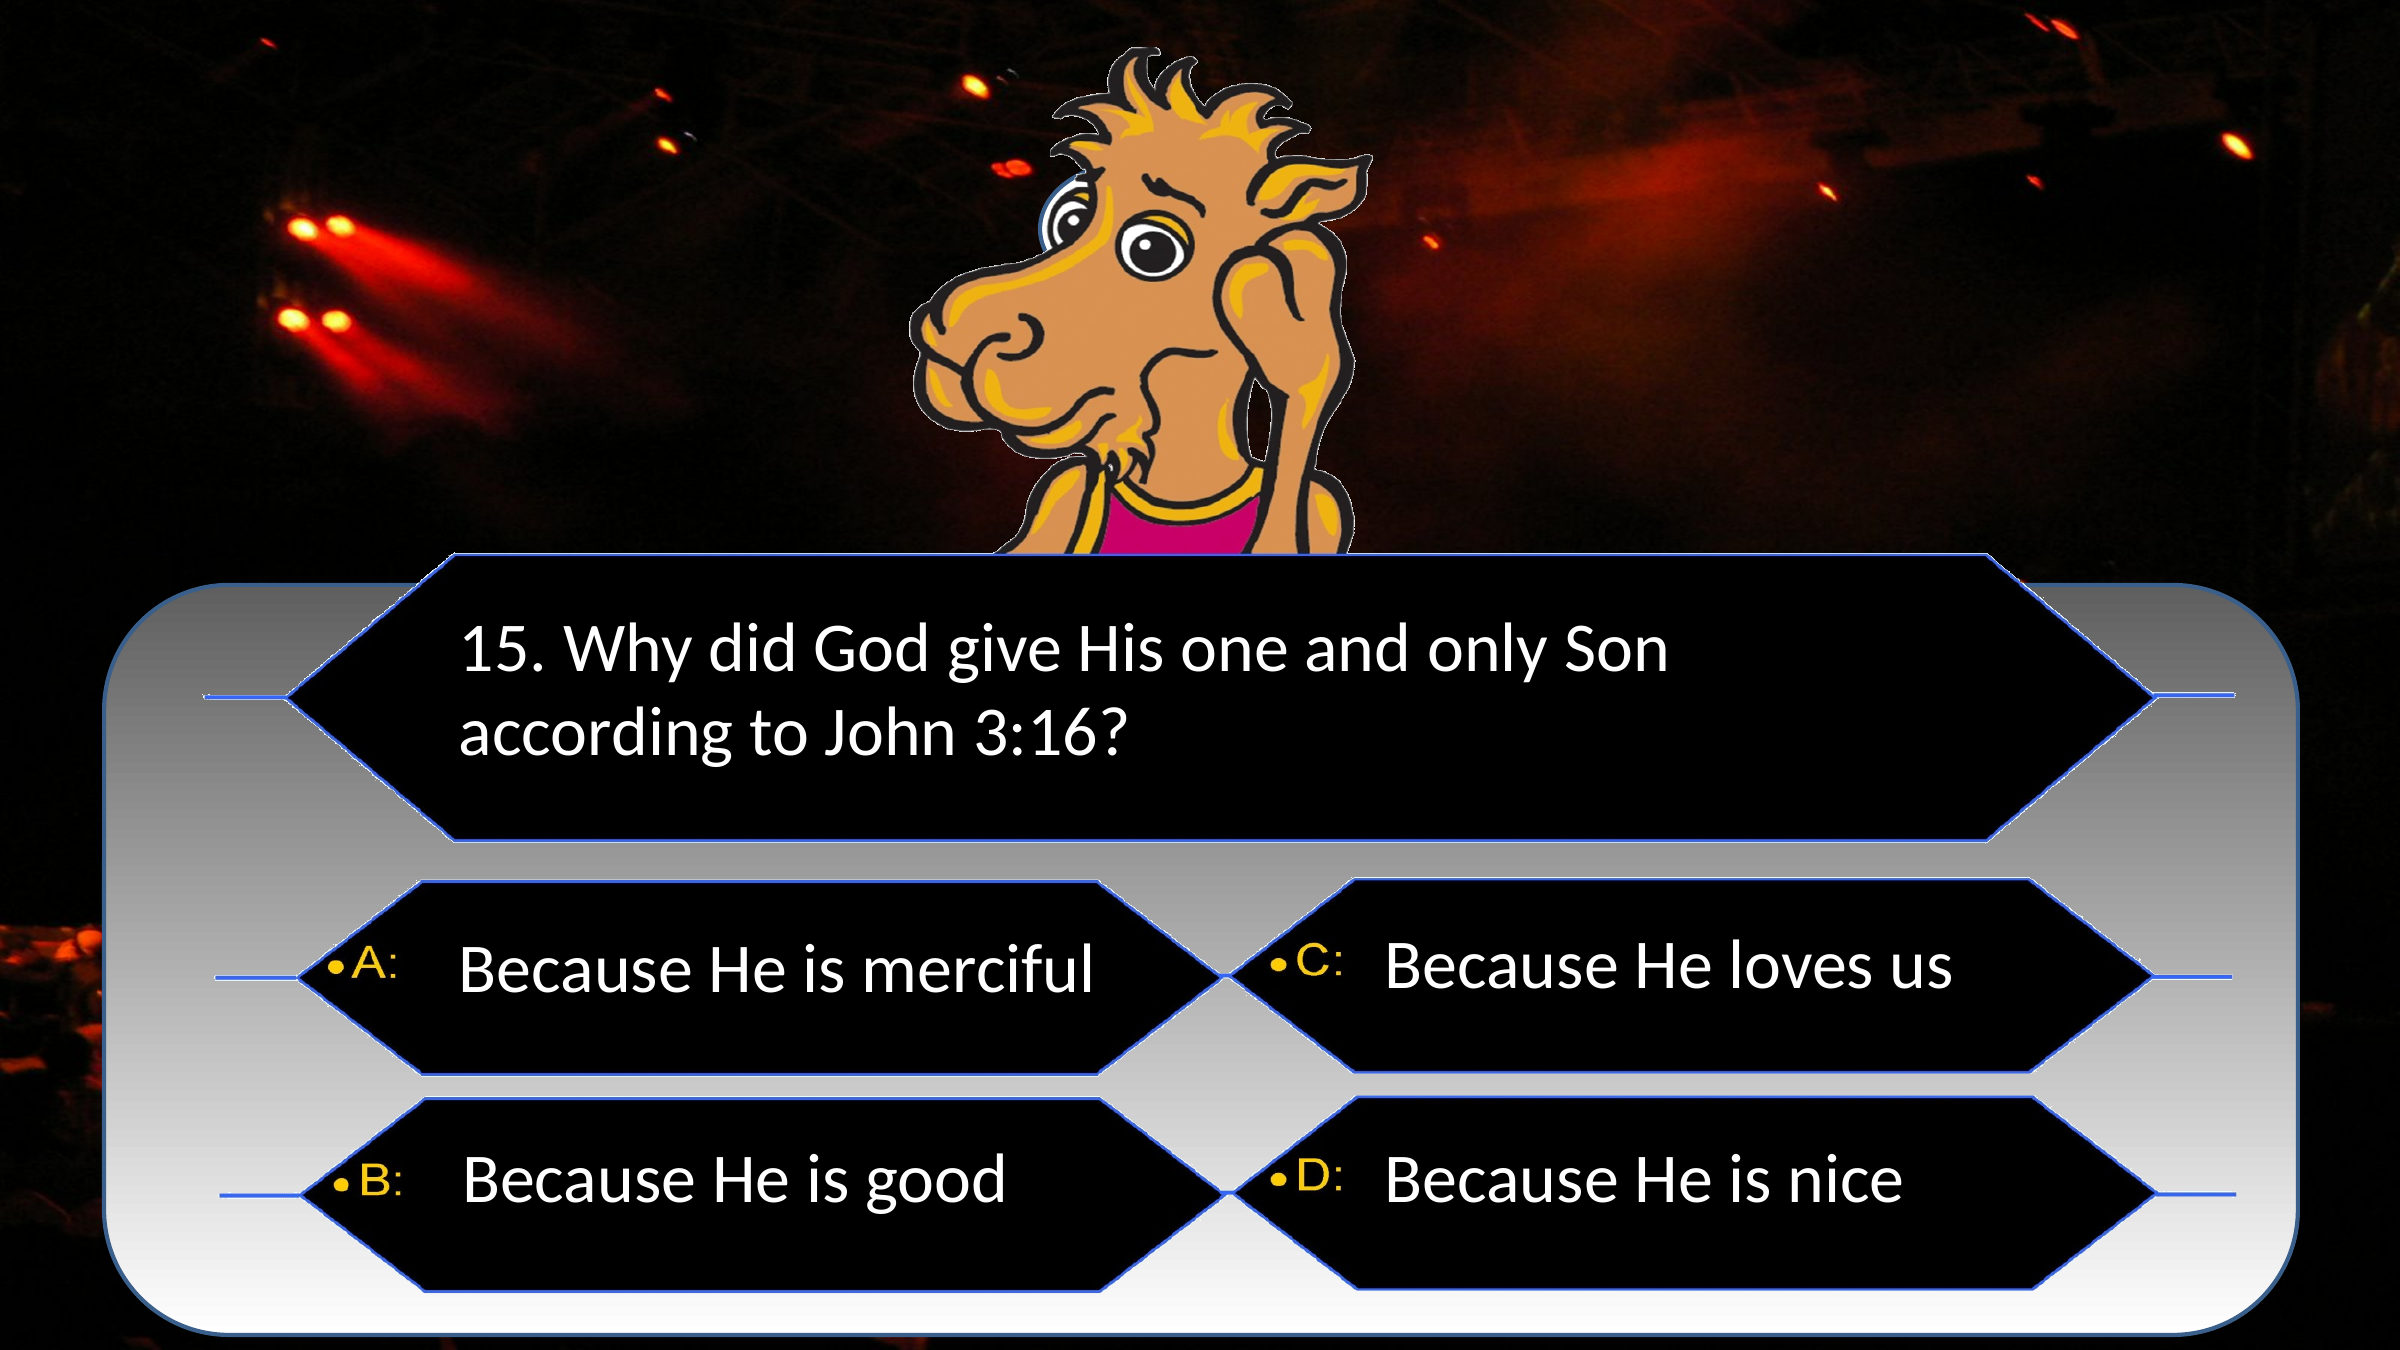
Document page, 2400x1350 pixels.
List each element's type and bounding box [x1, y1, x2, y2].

text_box [201, 46, 2238, 1350]
picture [0, 0, 2400, 1350]
